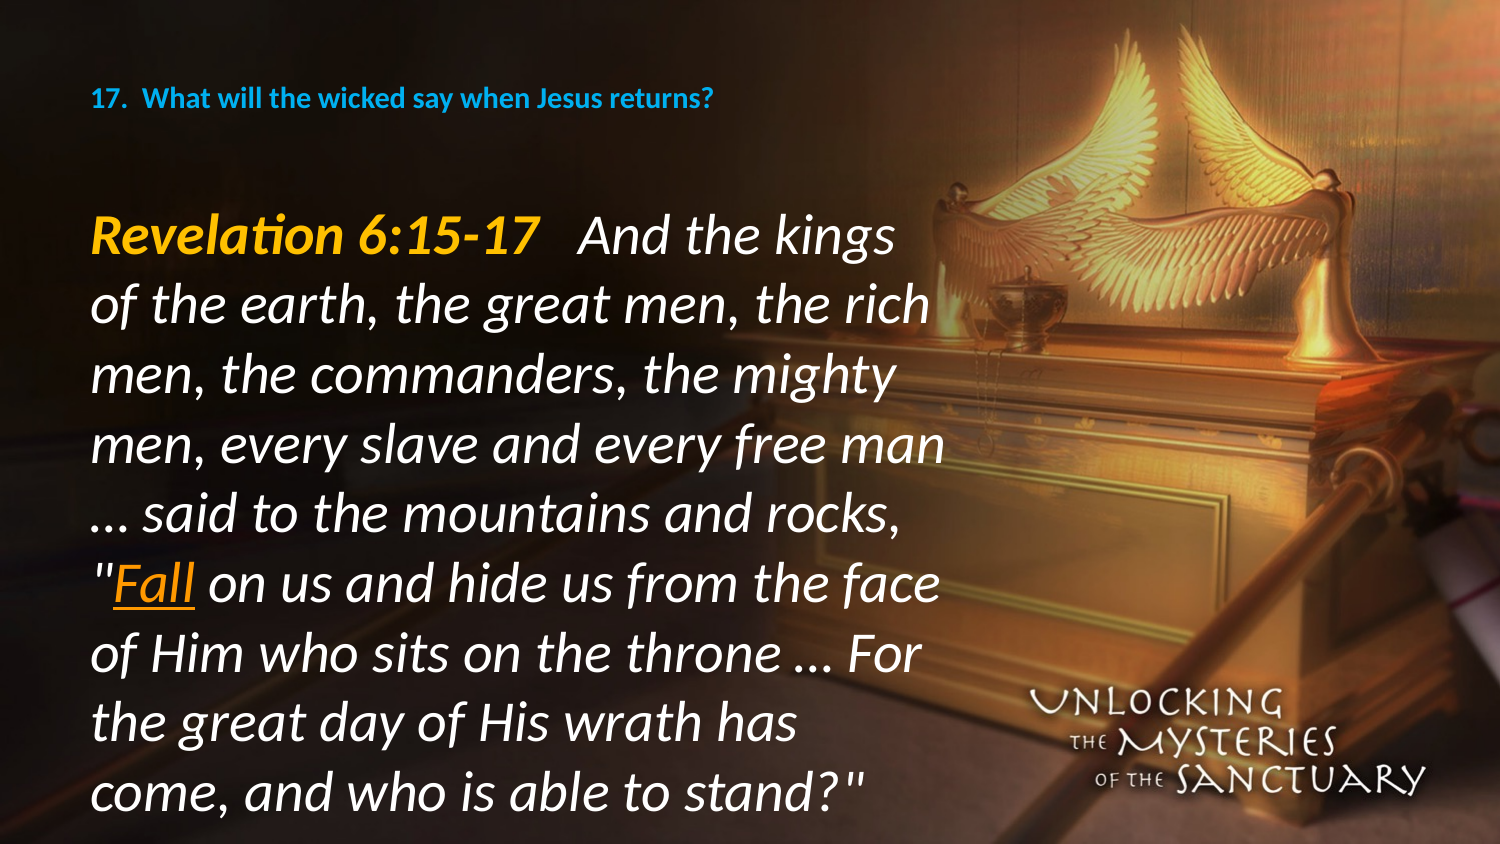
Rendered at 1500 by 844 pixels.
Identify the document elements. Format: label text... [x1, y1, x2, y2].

title 17. What will the wicked say when Jesus returns? [75, 33, 1425, 175]
list Revelation 6:15-17 And the kings of the earth, the great men, the rich men, the commanders, the mighty men, every slave and every free man … said to the mountains and rocks, "Fall on us and hide us from the face of Him who sits on the throne … For the great day of His wrath has come, and who is able to stand?" [75, 188, 964, 844]
picture [0, 0, 1500, 844]
